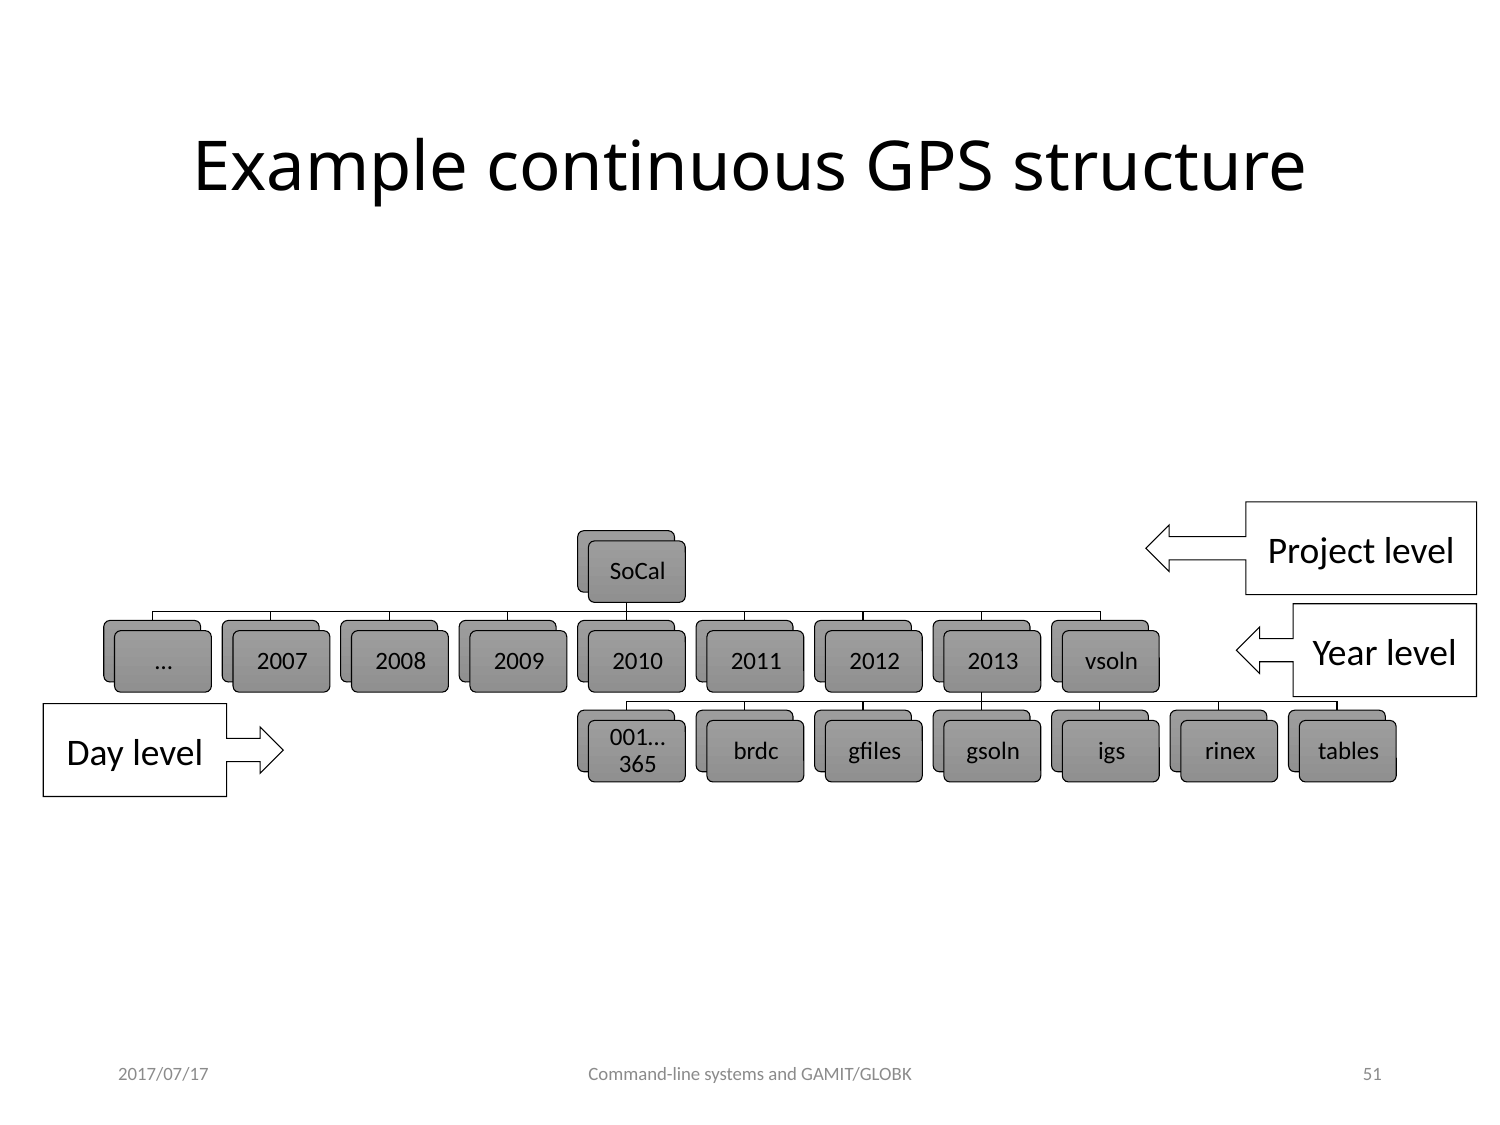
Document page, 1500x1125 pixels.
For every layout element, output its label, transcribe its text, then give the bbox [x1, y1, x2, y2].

text_box Project level [1397, 501, 1478, 596]
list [103, 299, 1397, 1014]
text_box Year level [1397, 603, 1478, 698]
title Example continuous GPS structure [103, 59, 1397, 278]
text_box Day level [42, 703, 103, 798]
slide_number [103, 1042, 441, 1103]
footer Command-line systems and GAMIT/GLOBK [496, 1042, 1004, 1103]
slide_number 50 [1059, 1042, 1397, 1103]
